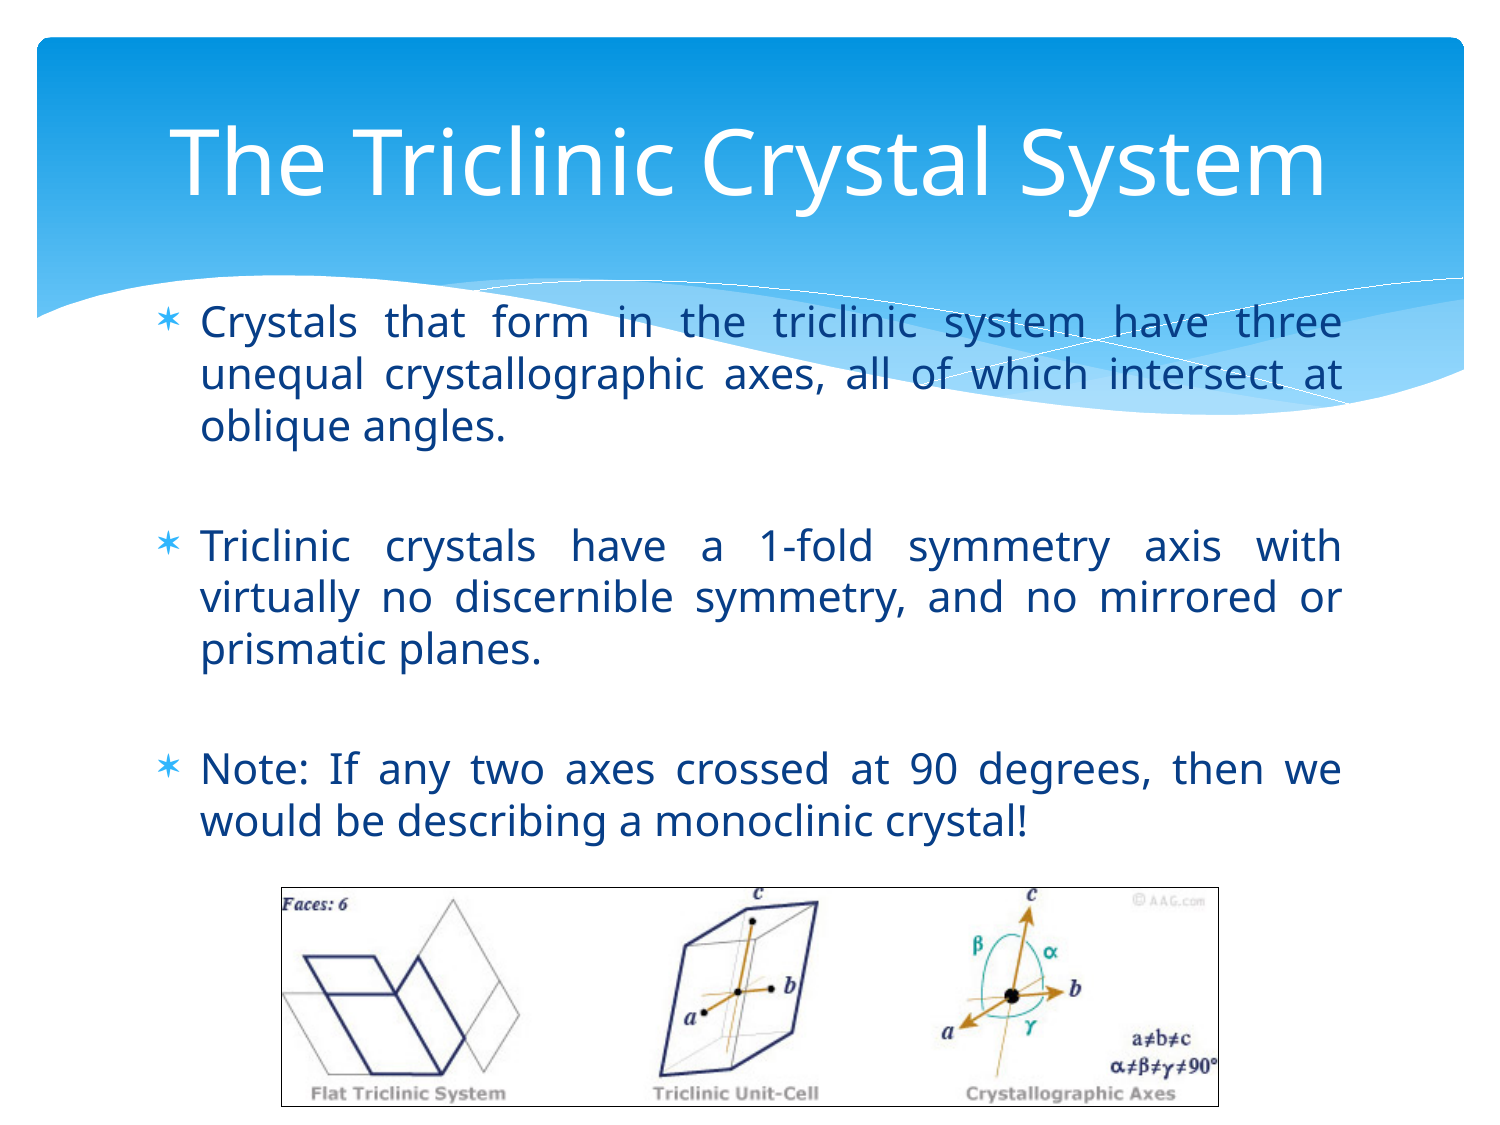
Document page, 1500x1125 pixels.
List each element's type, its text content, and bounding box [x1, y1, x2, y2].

picture [281, 887, 1219, 1107]
title The Triclinic Crystal System [75, 55, 1425, 261]
list Crystals that form in the triclinic system have three unequal crystallographic axes, all of which intersect at oblique angles. Triclinic crystals have a 1-fold symmetry axis with virtually no discernible symmetry, and no mirrored or prismatic planes. Note: If any two axes crossed at 90 degrees, then we would be describing a monoclinic crystal! [143, 287, 1359, 854]
